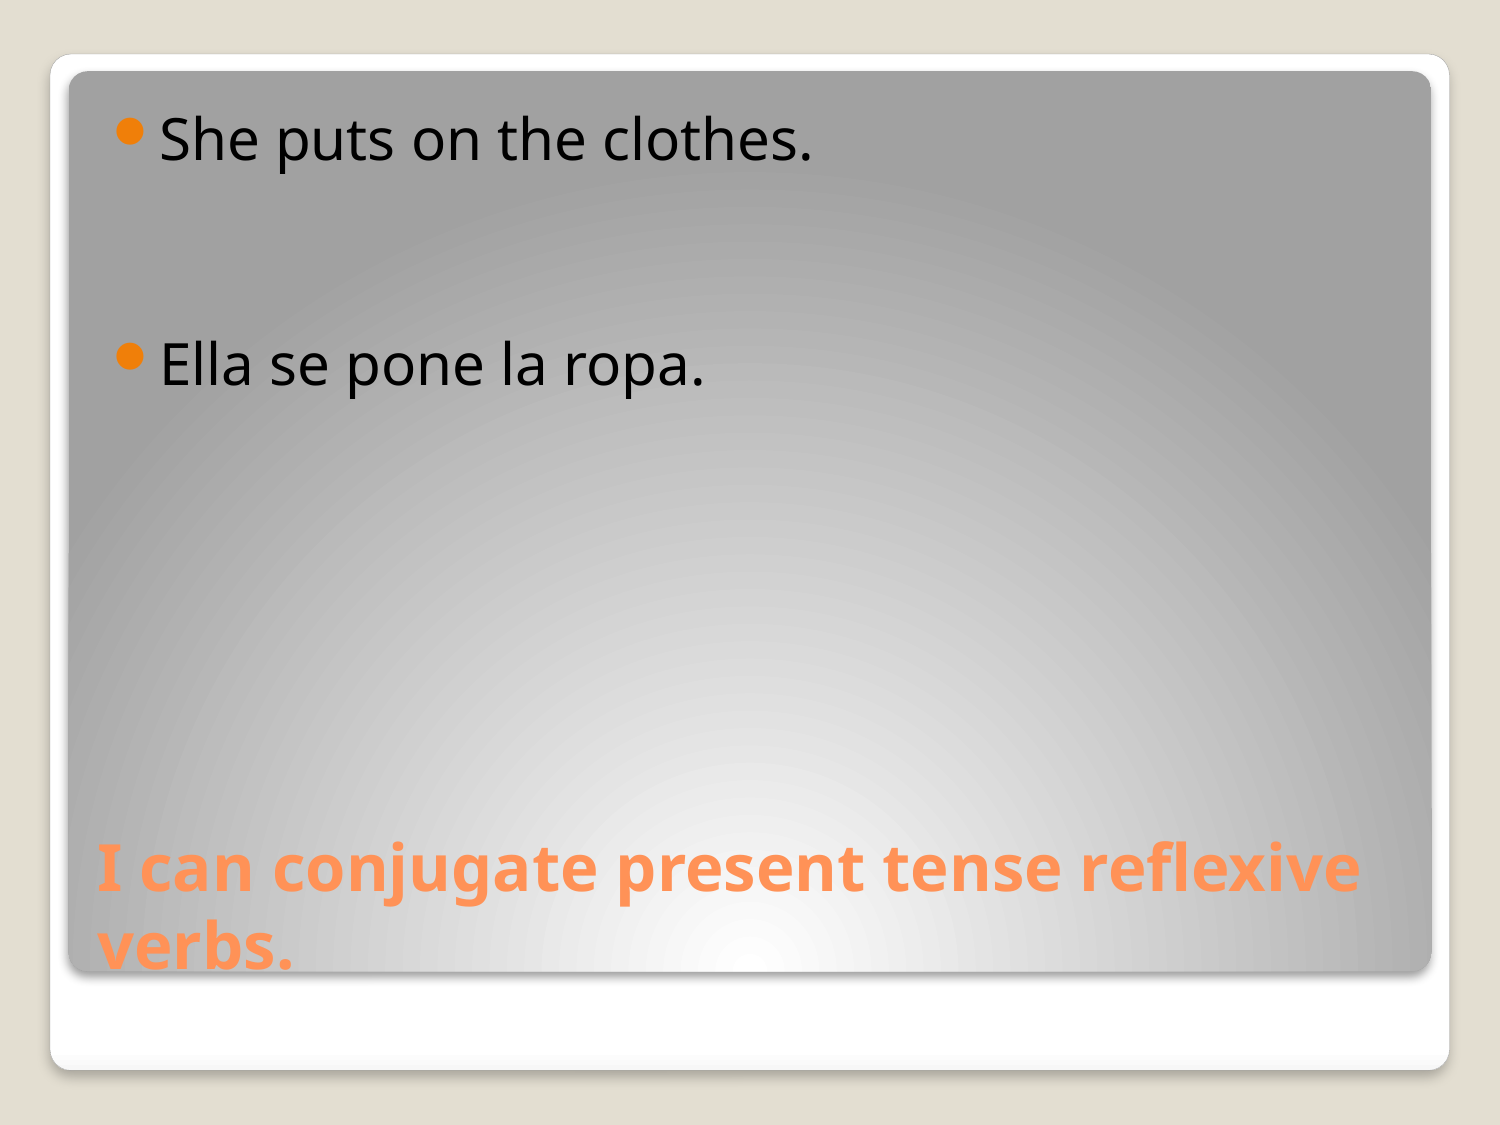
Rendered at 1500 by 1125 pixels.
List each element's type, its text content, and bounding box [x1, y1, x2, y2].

title I can conjugate present tense reflexive verbs. [82, 817, 1425, 990]
list She puts on the clothes. Ella se pone la ropa. [82, 86, 1425, 774]
